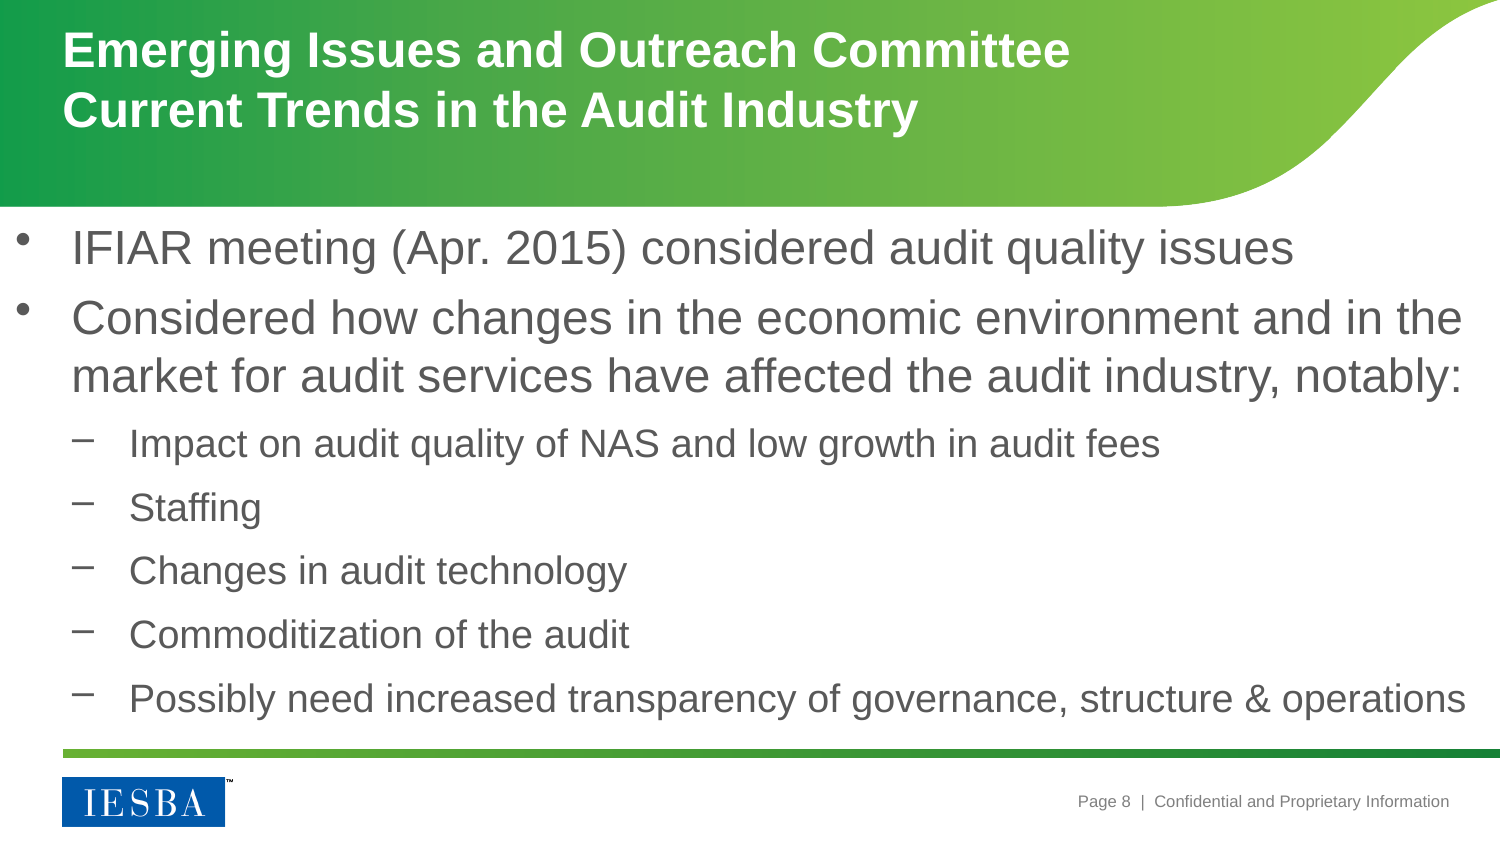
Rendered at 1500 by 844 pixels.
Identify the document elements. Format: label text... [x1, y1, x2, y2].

picture [62, 777, 233, 827]
picture [0, 0, 1500, 207]
list IFIAR meeting (Apr. 2015) considered audit quality issues Considered how changes in the economic environment and in the market for audit services have affected the audit industry, notably: Impact on audit quality of NAS and low growth in audit fees Staffing Changes in audit technology Commoditization of the audit Possibly need increased transparency of governance, structure & operations [0, 209, 1500, 747]
title Emerging Issues and Outreach Committee Current Trends in the Audit Industry [62, 75, 1300, 141]
